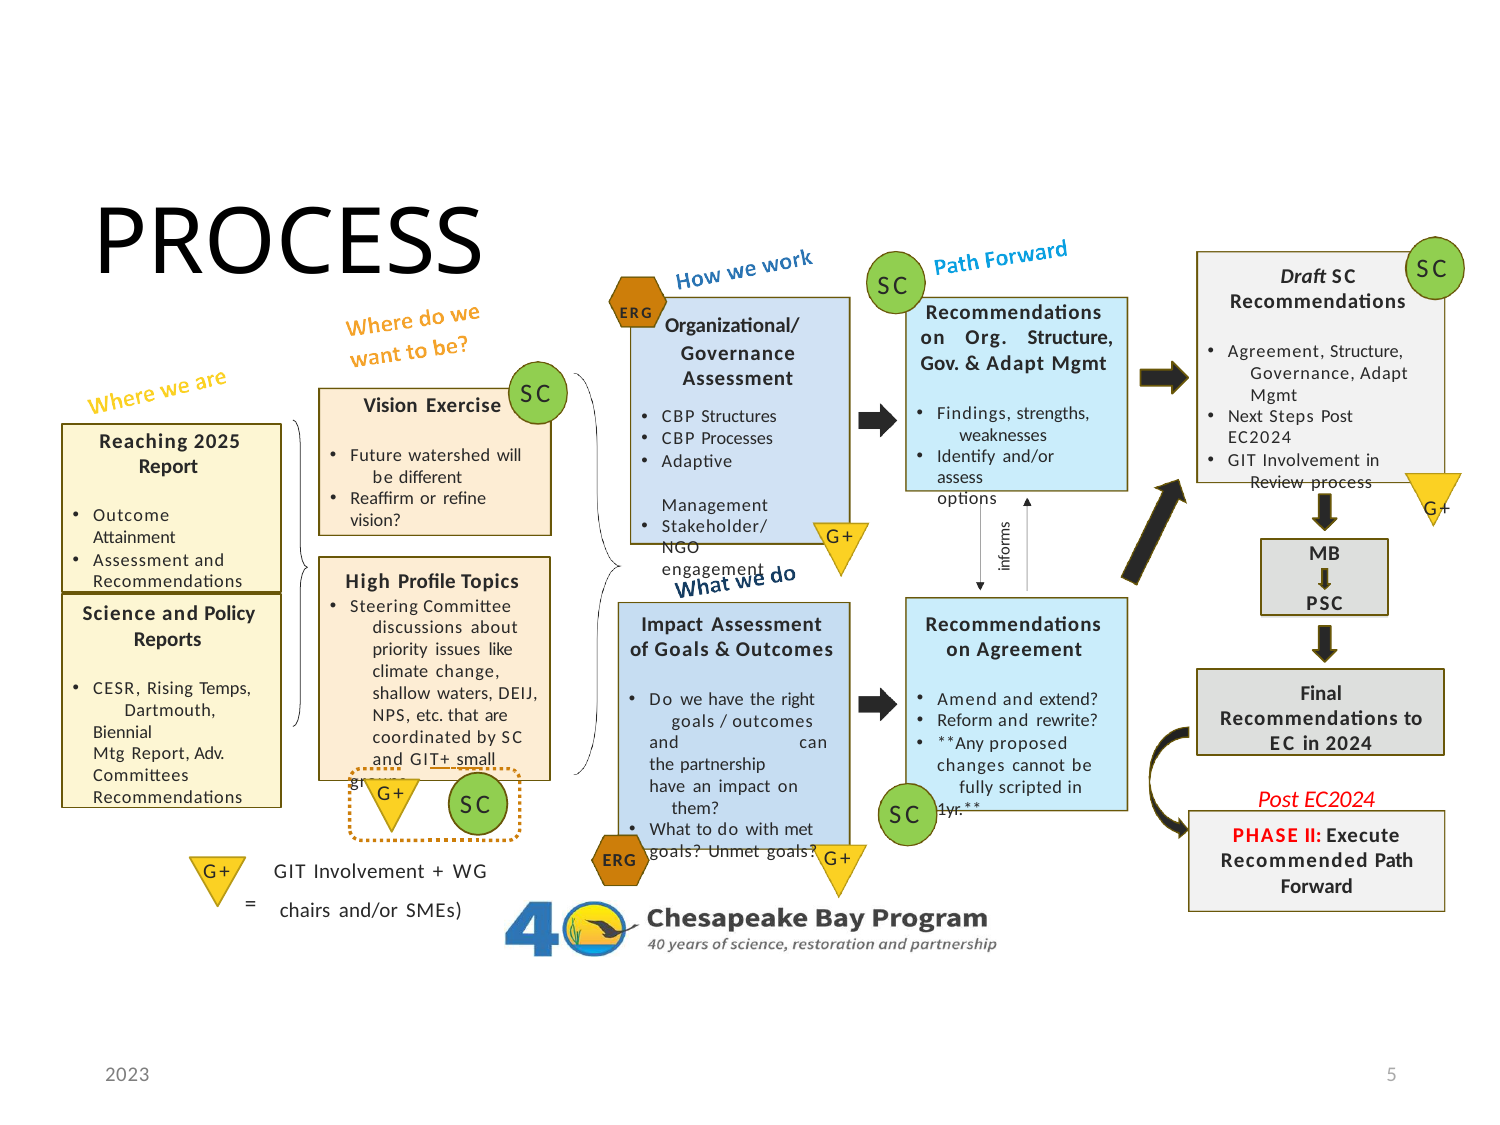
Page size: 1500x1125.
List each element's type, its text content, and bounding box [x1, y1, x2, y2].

text_box = chairs and/or SMEs) [239, 883, 318, 926]
text_box Reaching 2025 Report Outcome Attainment Assessment and Recommendations [61, 423, 281, 592]
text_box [363, 568, 1338, 836]
text_box Science and Policy Reports CESR, Rising Temps, Dartmouth, Biennial Mtg Report, Adv. Committees Recommendations [61, 593, 281, 808]
picture [87, 372, 226, 414]
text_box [188, 856, 247, 908]
text_box G+ GIT Involvement + WG [201, 855, 318, 883]
title PROCESS [90, 140, 568, 331]
slide_number 2023 [103, 746, 441, 1125]
picture [573, 236, 1465, 912]
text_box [347, 766, 522, 843]
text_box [934, 239, 1389, 618]
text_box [318, 555, 552, 782]
text_box [292, 419, 308, 727]
slide_number 5 [1059, 973, 1397, 1125]
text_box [318, 306, 1478, 973]
